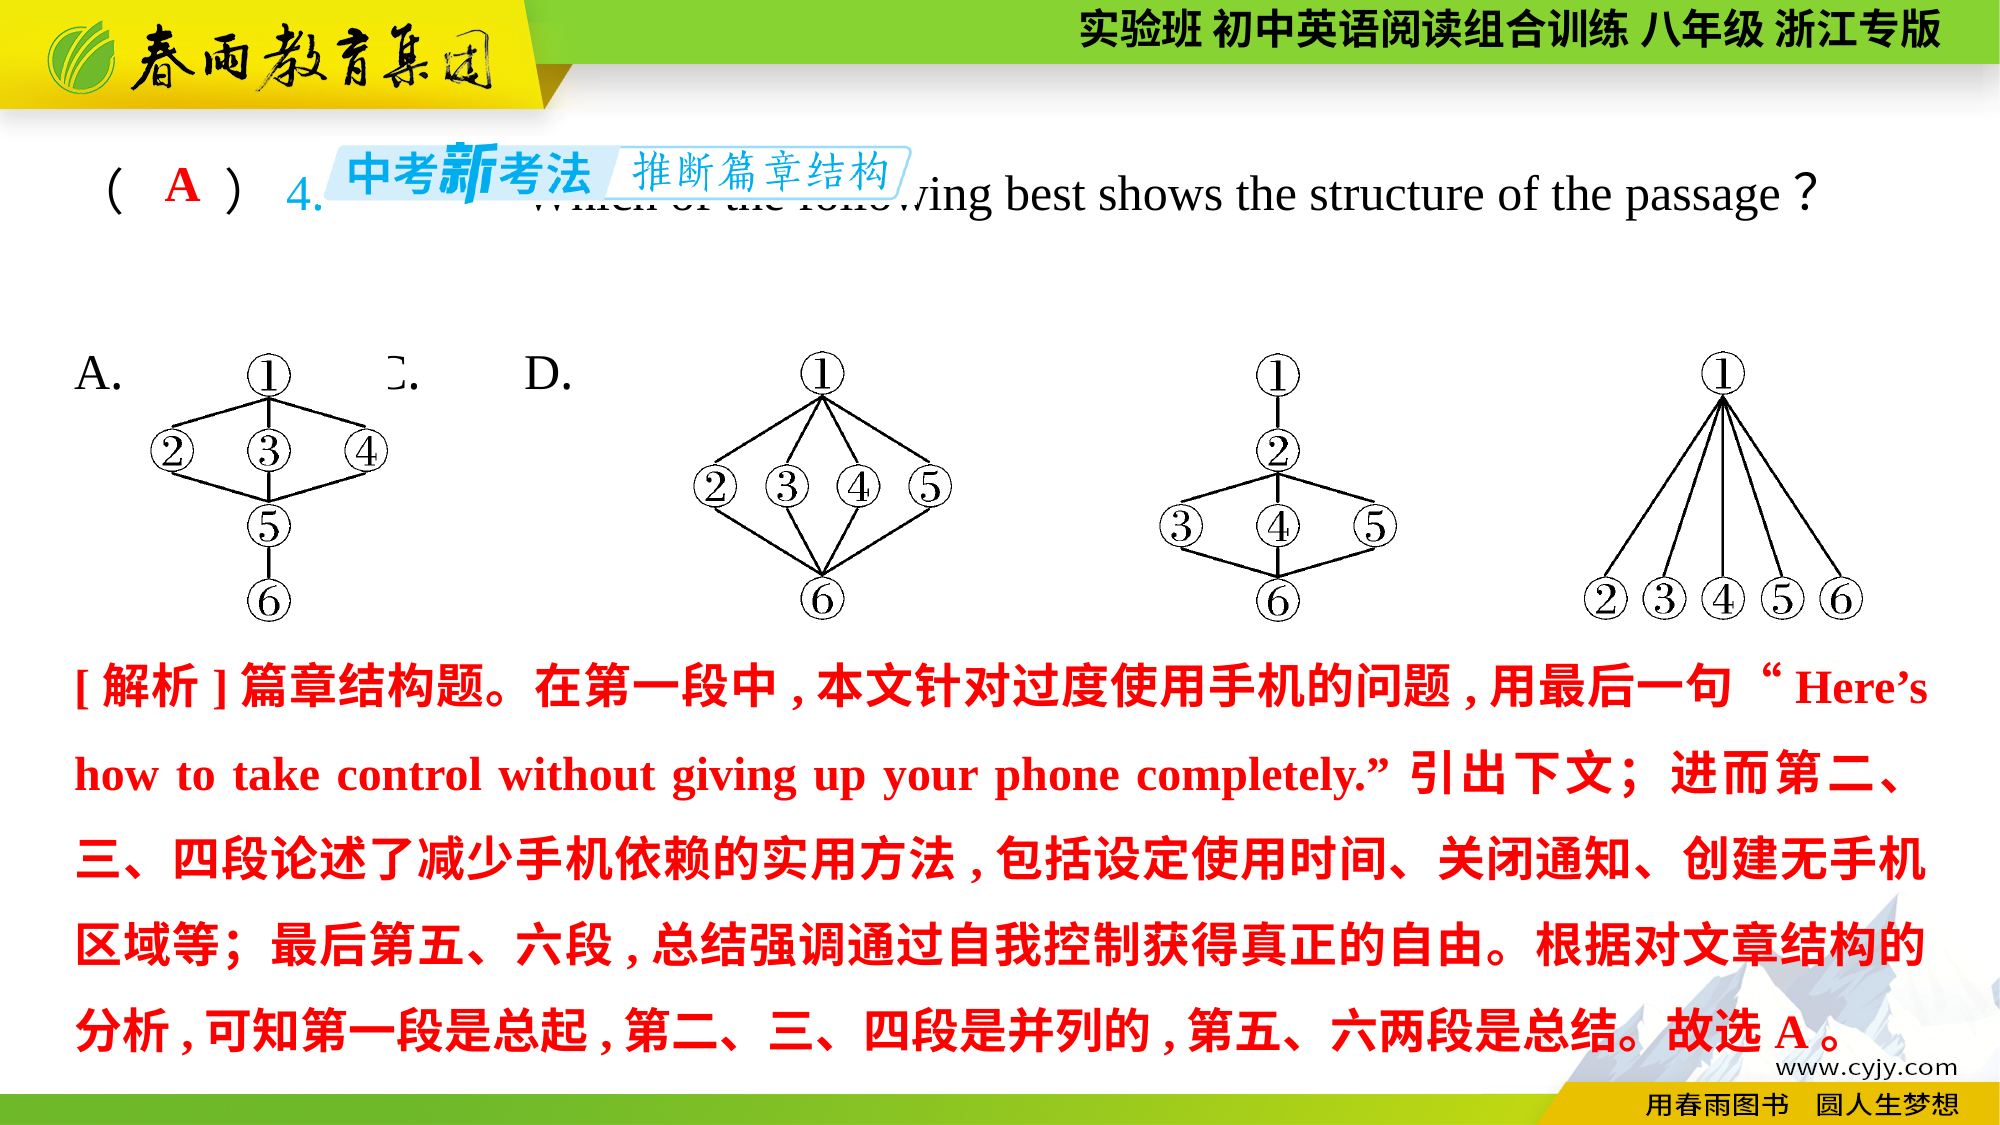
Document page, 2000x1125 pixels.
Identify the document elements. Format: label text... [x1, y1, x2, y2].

text_box [解析]篇章结构题。在第一段中,本文针对过度使用手机的问题,用最后一句“Here’s how to take control without giving up your phone completely.”引出下文；进而第二、三、四段论述了减少手机依赖的实用方法,包括设定使用时间、关闭通知、创建无手机区域等；最后第五、六段,总结强调通过自我控制获得真正的自由。根据对文章结构的分析,可知第一段是总起,第二、三、四段是并列的,第五、六两段是总结。故选A。 [59, 619, 1944, 1066]
picture [0, 0, 2000, 1125]
text_box A [149, 144, 216, 219]
list （ ）4. Which of the following best shows the structure of the passage？ A. B. C. D. [59, 122, 1944, 502]
